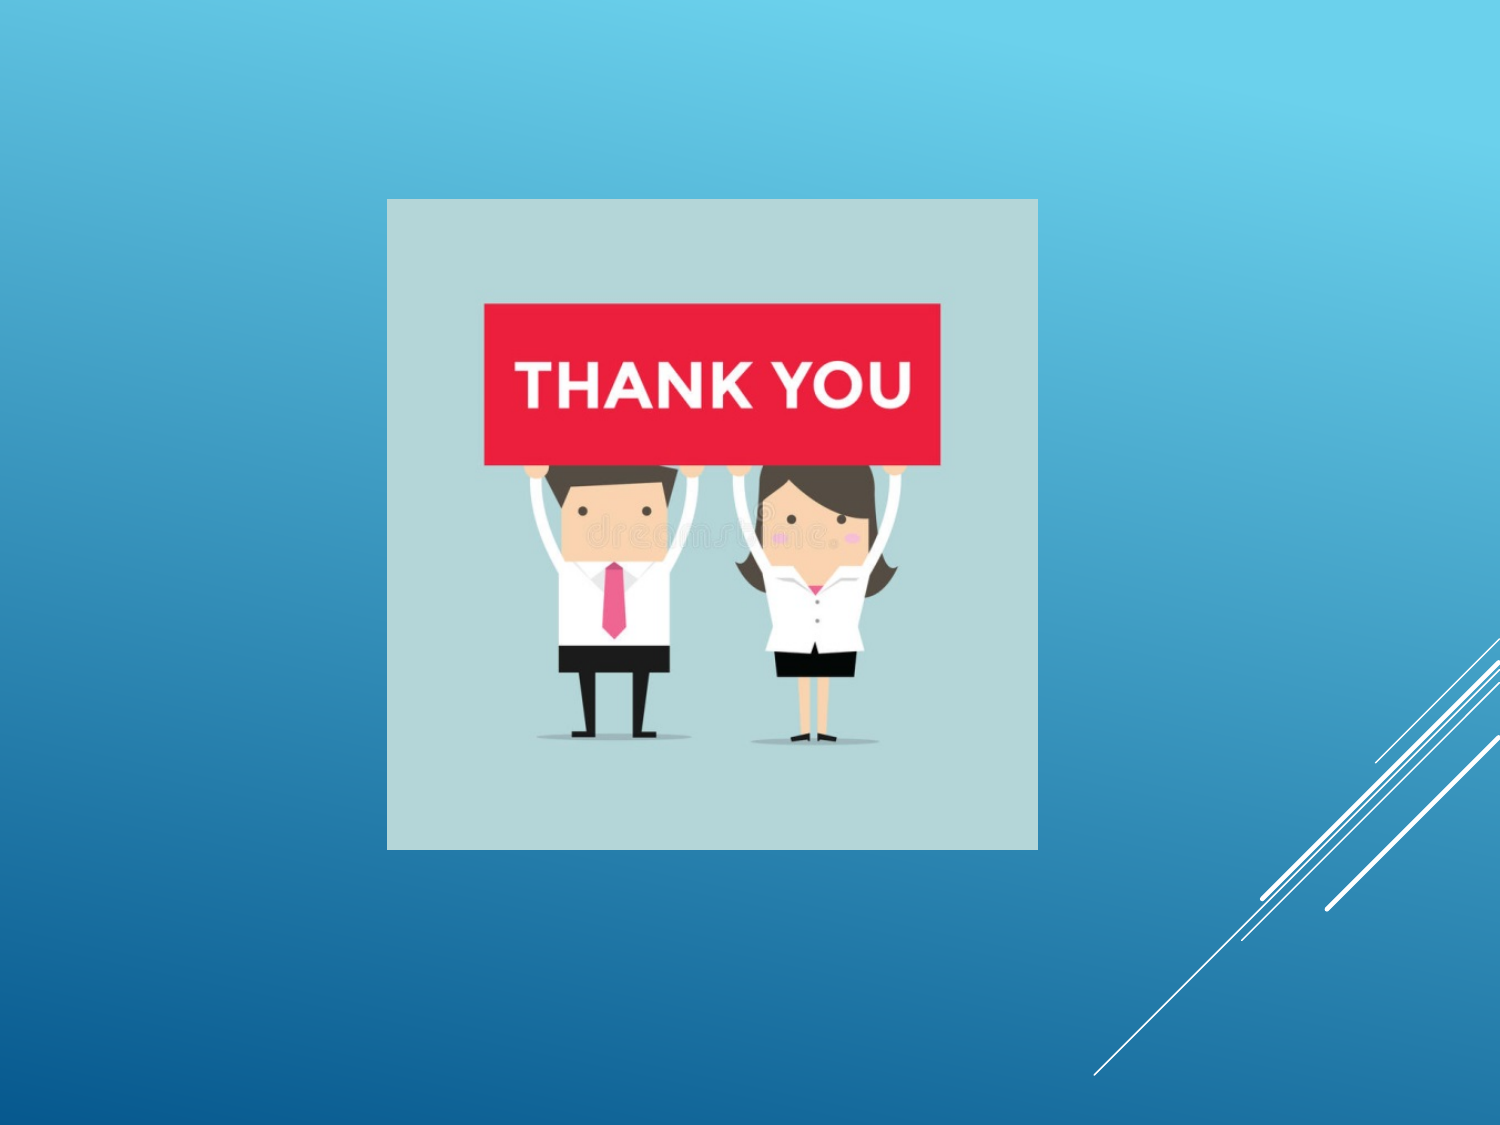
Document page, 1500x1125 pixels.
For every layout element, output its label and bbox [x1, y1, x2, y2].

picture [387, 199, 1038, 851]
